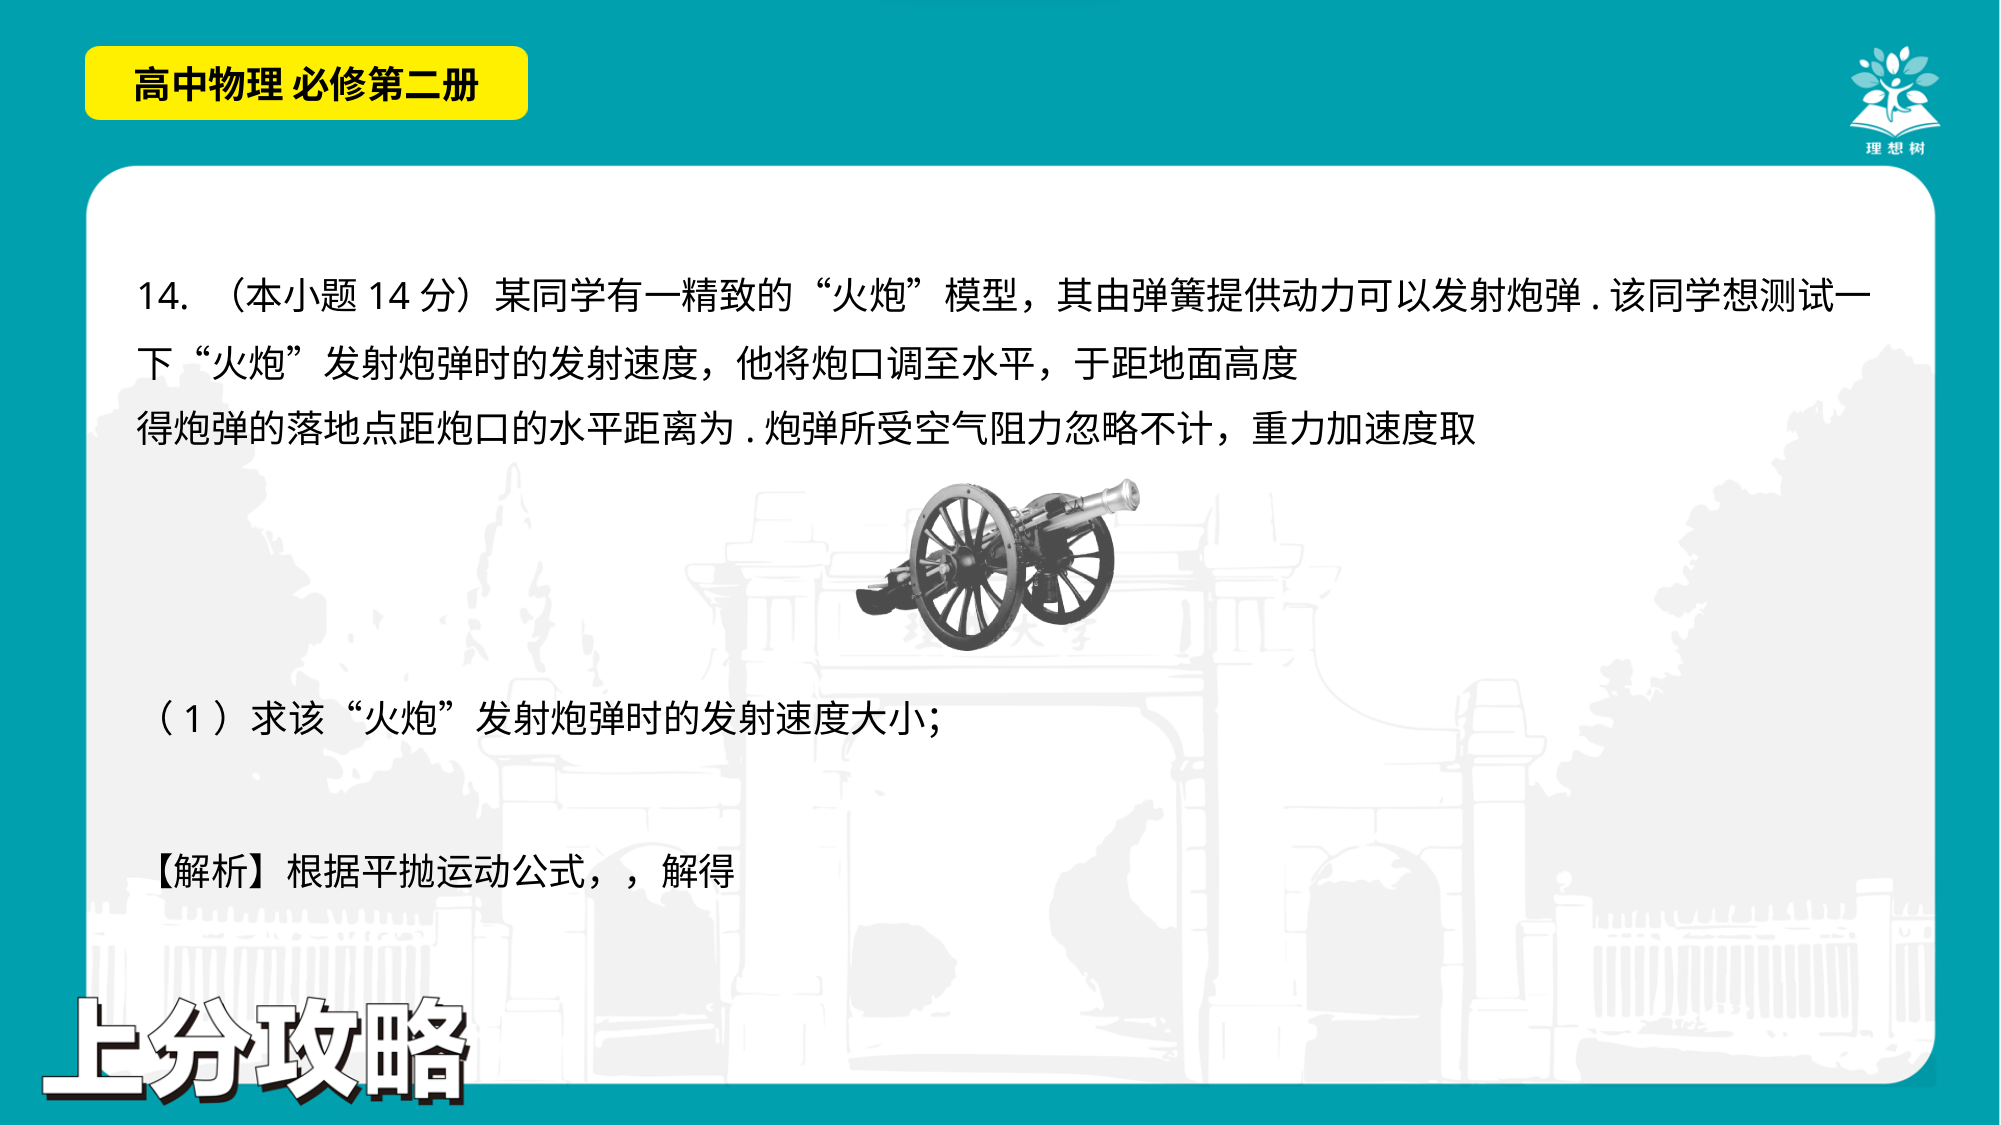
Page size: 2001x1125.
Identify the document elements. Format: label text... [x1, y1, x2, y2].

text_box （1）求该“火炮”发射炮弹时的发射速度大小； [136, 673, 1865, 733]
picture [0, 0, 2000, 1125]
